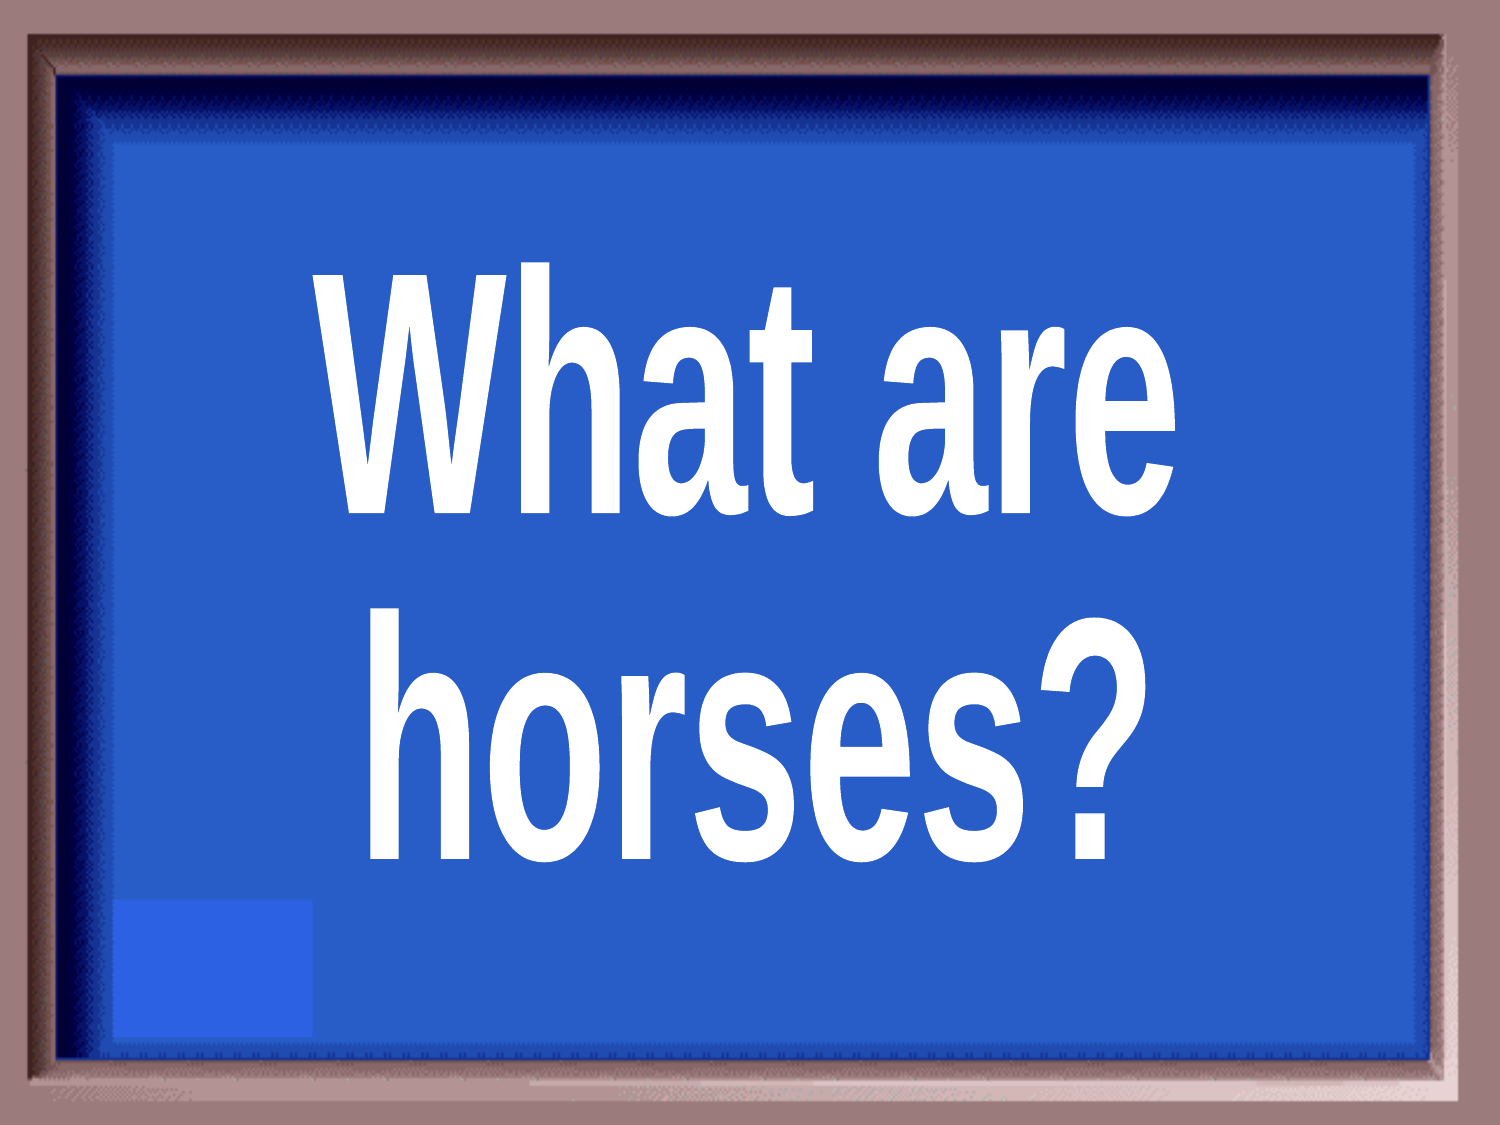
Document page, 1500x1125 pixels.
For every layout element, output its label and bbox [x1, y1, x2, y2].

text_box [112, 899, 313, 1038]
picture [0, 0, 1500, 1125]
